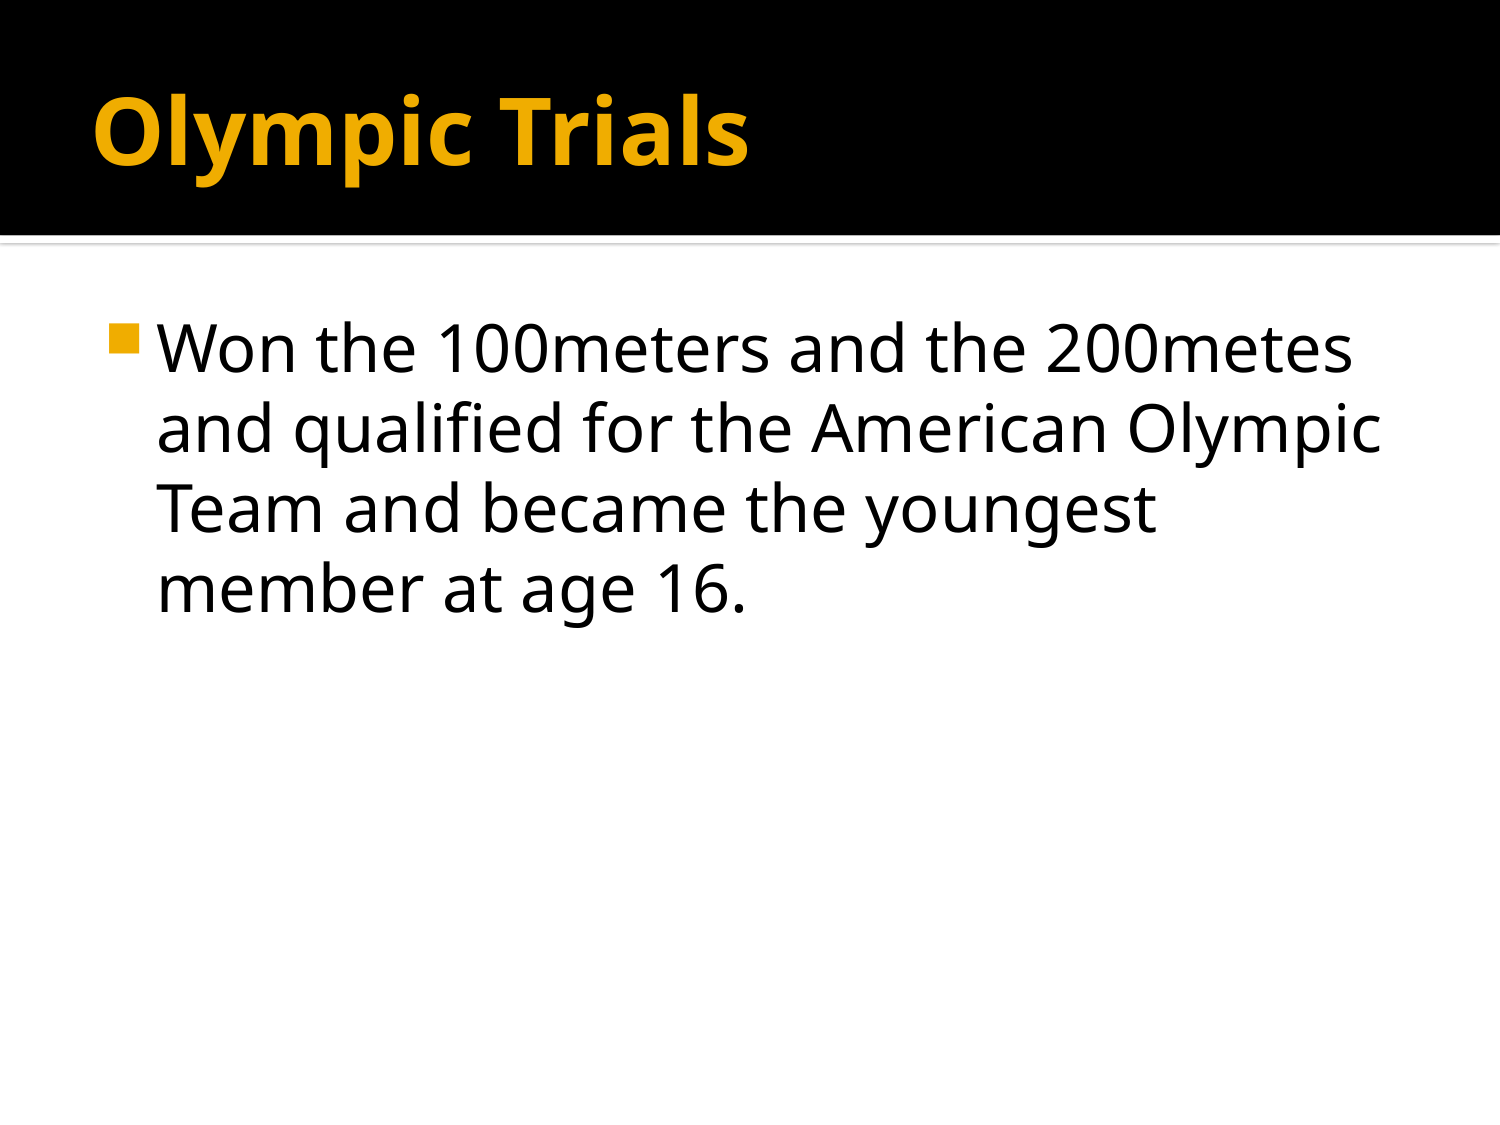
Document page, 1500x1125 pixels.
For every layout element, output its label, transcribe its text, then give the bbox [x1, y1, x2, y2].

list Won the 100meters and the 200metes and qualified for the American Olympic Team and became the youngest member at age 16. [75, 291, 1425, 1050]
title Olympic Trials [75, 25, 1425, 231]
